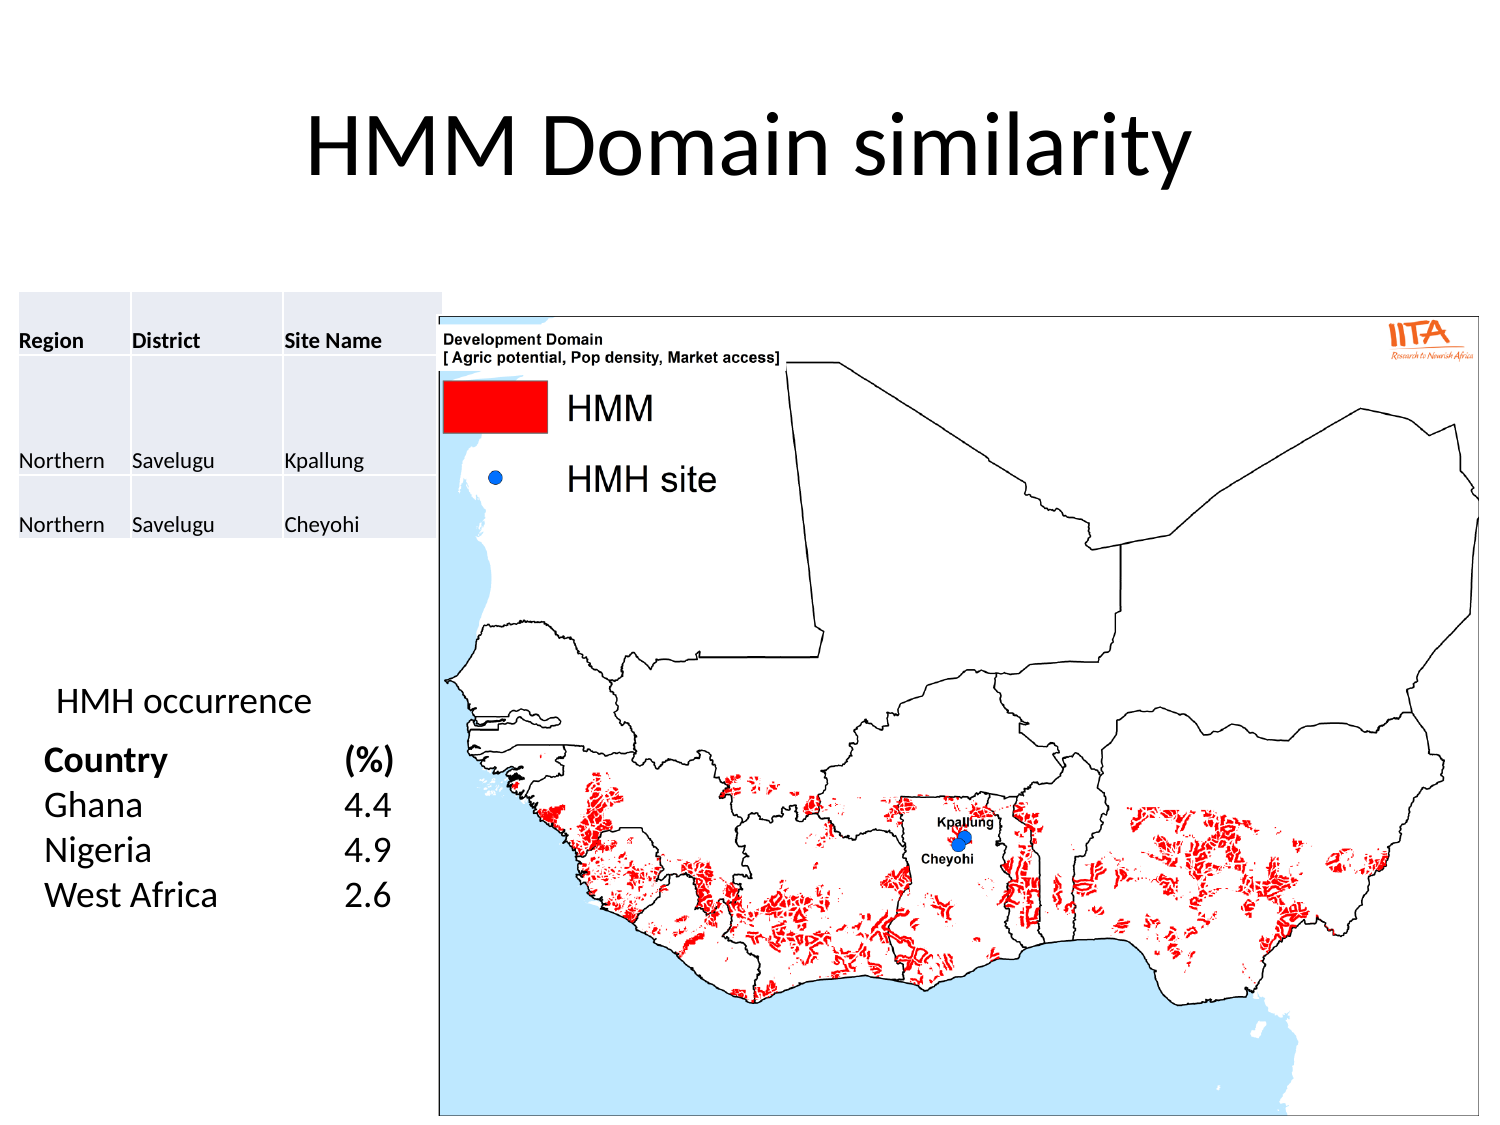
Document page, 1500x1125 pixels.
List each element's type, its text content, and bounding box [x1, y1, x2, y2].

title HMM Domain similarity [75, 45, 1425, 233]
table_header Site Name [284, 292, 442, 354]
table_cell Savelugu [132, 356, 282, 474]
text_box Country (%) Ghana 4.4 Nigeria 4.9 West Africa 2.6 [29, 727, 431, 923]
table_cell Northern [19, 476, 130, 538]
table_cell Cheyohi [284, 476, 431, 538]
table_header District [132, 292, 282, 354]
table_cell Savelugu [132, 476, 282, 538]
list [436, 314, 1480, 1117]
text_box HMH occurrence [41, 668, 332, 728]
table_cell Kpallung [284, 356, 431, 474]
table_cell Northern [19, 356, 130, 474]
table_header Region [19, 292, 130, 354]
